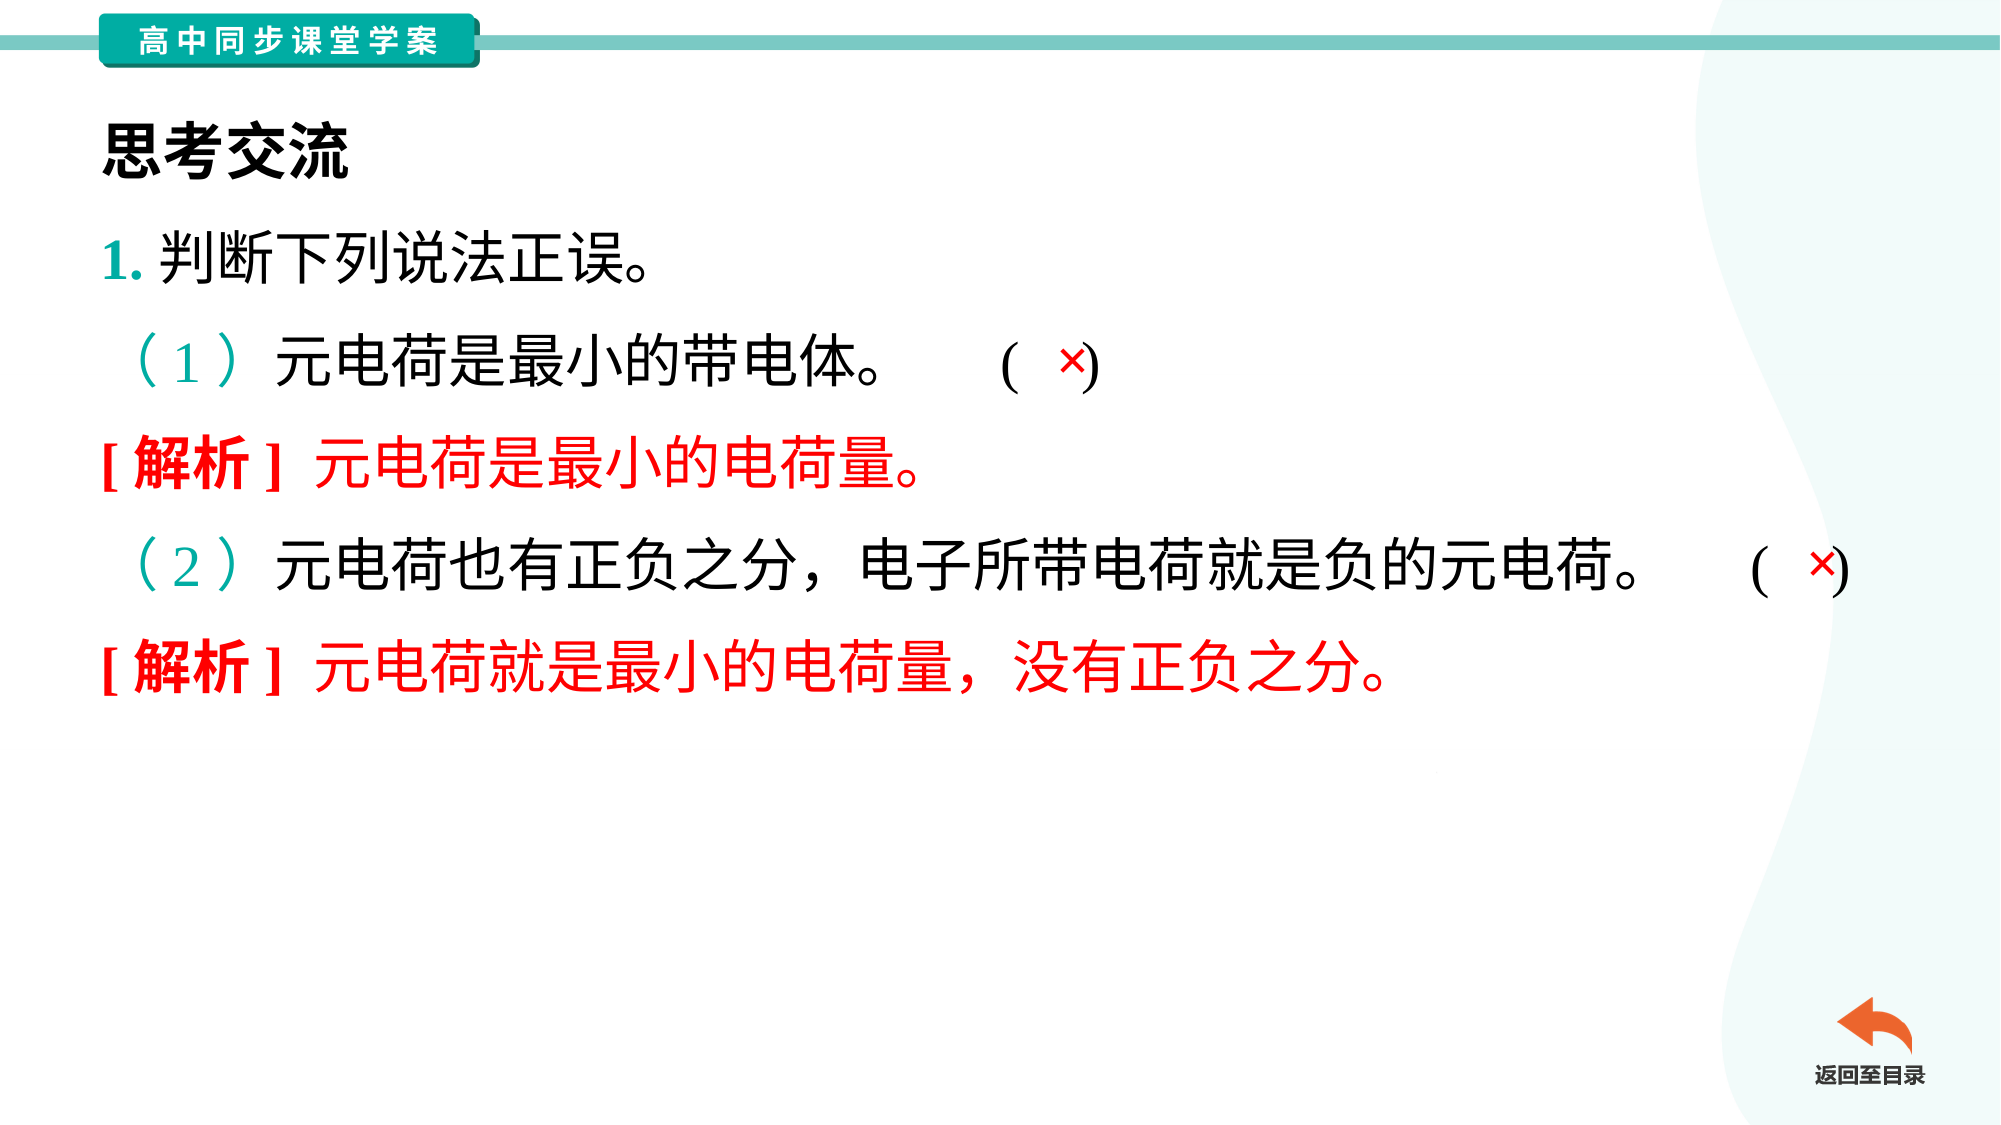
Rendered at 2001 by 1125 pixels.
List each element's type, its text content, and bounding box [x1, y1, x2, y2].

text_box [解析] 元电荷就是最小的电荷量，没有正负之分。 [100, 597, 1899, 689]
text_box 思考交流 [100, 76, 1899, 187]
picture [0, 0, 2000, 1125]
text_box （1）元电荷是最小的带电体。 ( ) [100, 291, 1899, 383]
text_box （2）元电荷也有正负之分，电子所带电荷就是负的元电荷。 ( ) [100, 495, 1899, 587]
text_box × [1023, 289, 1124, 381]
text_box × [1773, 493, 1874, 585]
text_box 1.判断下列说法正误。 [100, 187, 1899, 281]
text_box [解析] 元电荷是最小的电荷量。 [100, 393, 1899, 485]
